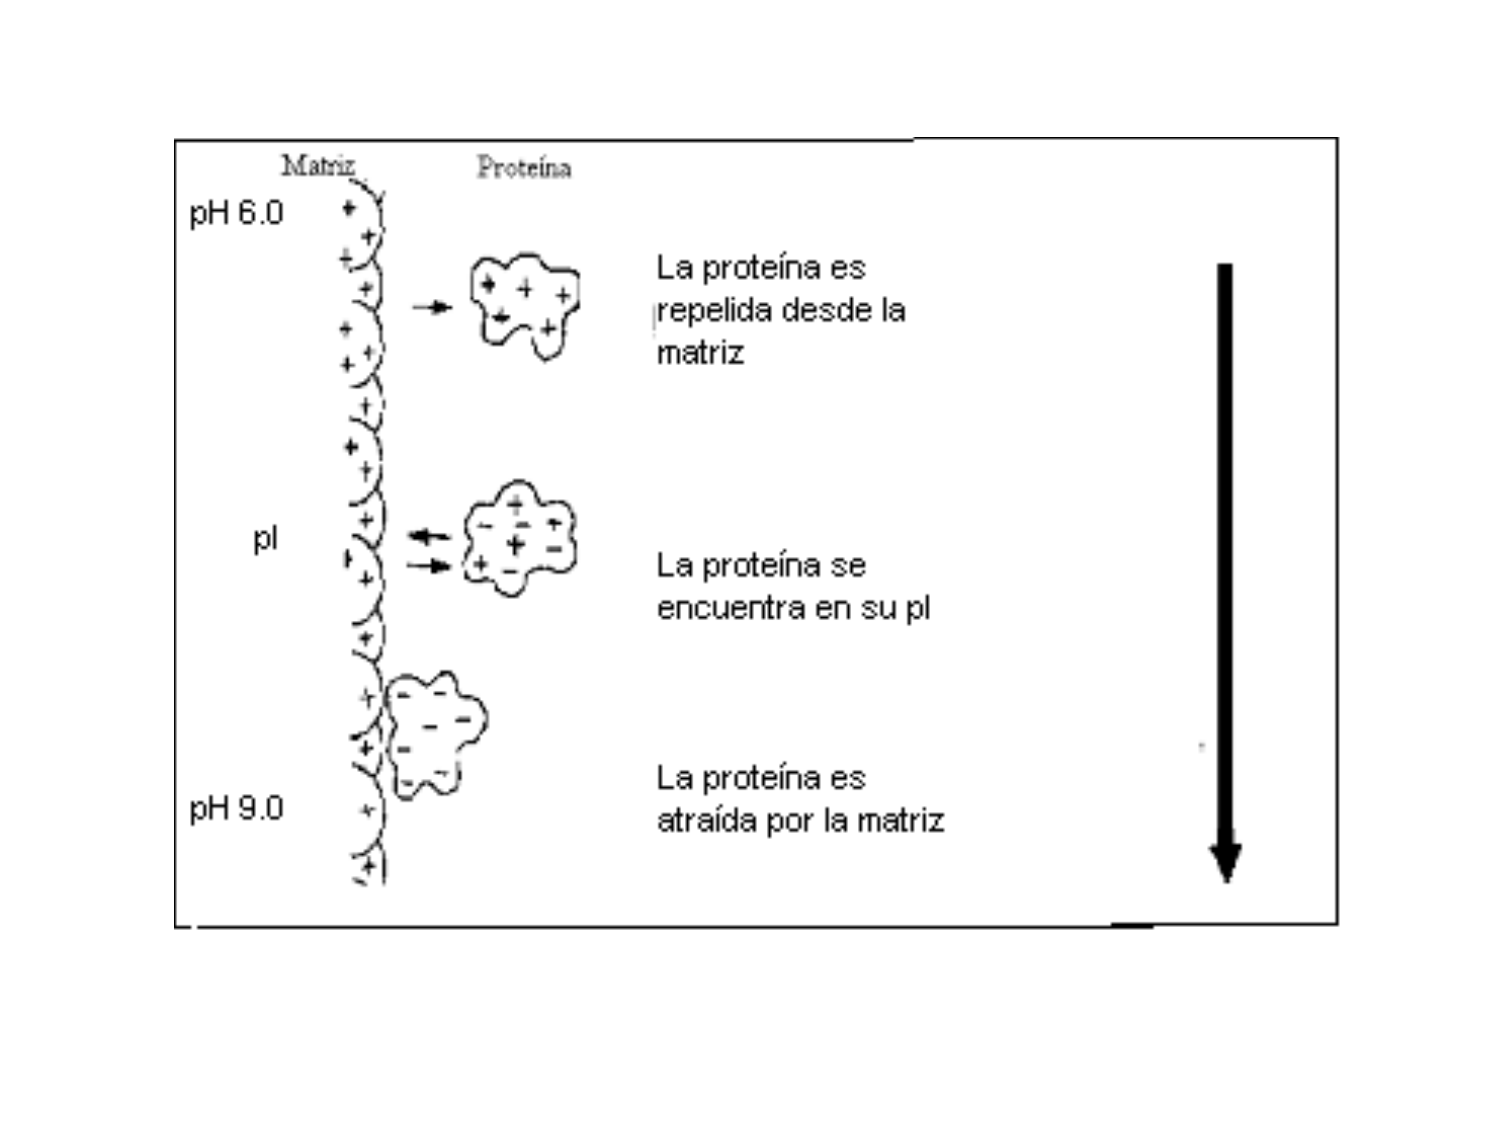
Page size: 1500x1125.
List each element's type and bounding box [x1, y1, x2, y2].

text_box [174, 137, 1361, 939]
